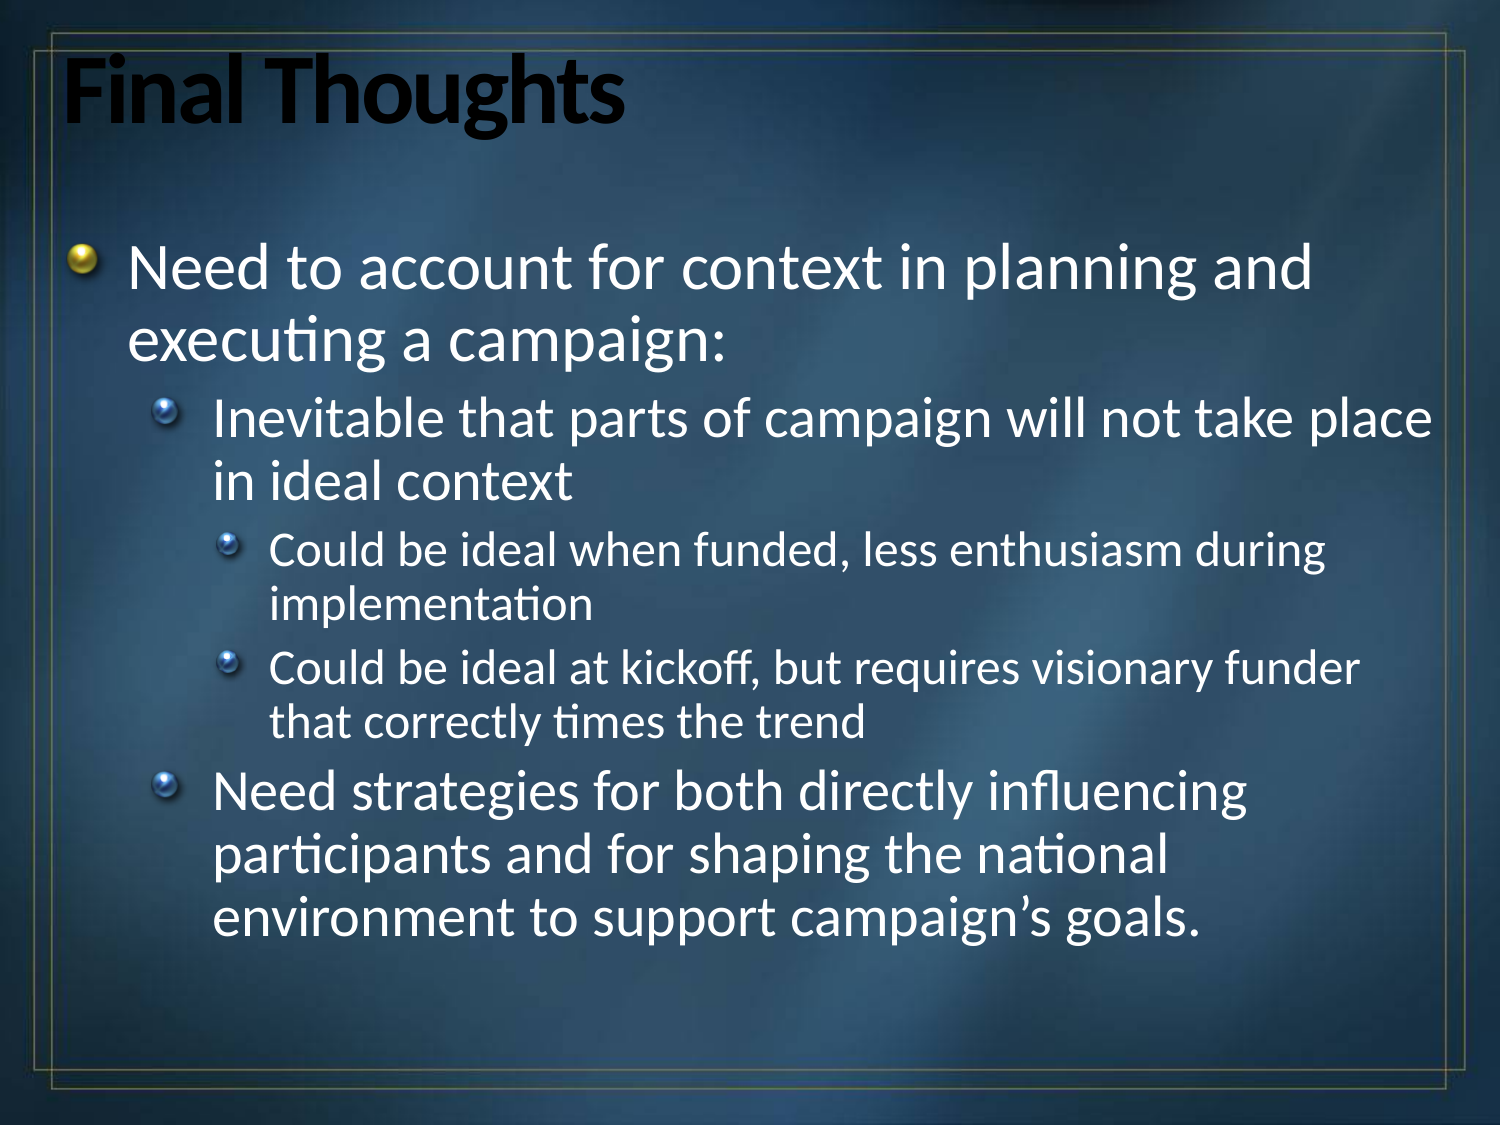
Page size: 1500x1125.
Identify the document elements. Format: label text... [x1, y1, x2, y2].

list Need to account for context in planning and executing a campaign: Inevitable that parts of campaign will not take place in ideal context Could be ideal when funded, less enthusiasm during implementation Could be ideal at kickoff, but requires visionary funder that correctly times the trend Need strategies for both directly influencing participants and for shaping the national environment to support campaign’s goals. [62, 231, 1438, 1056]
picture [0, 0, 1500, 1125]
title Final Thoughts [62, 37, 1438, 231]
